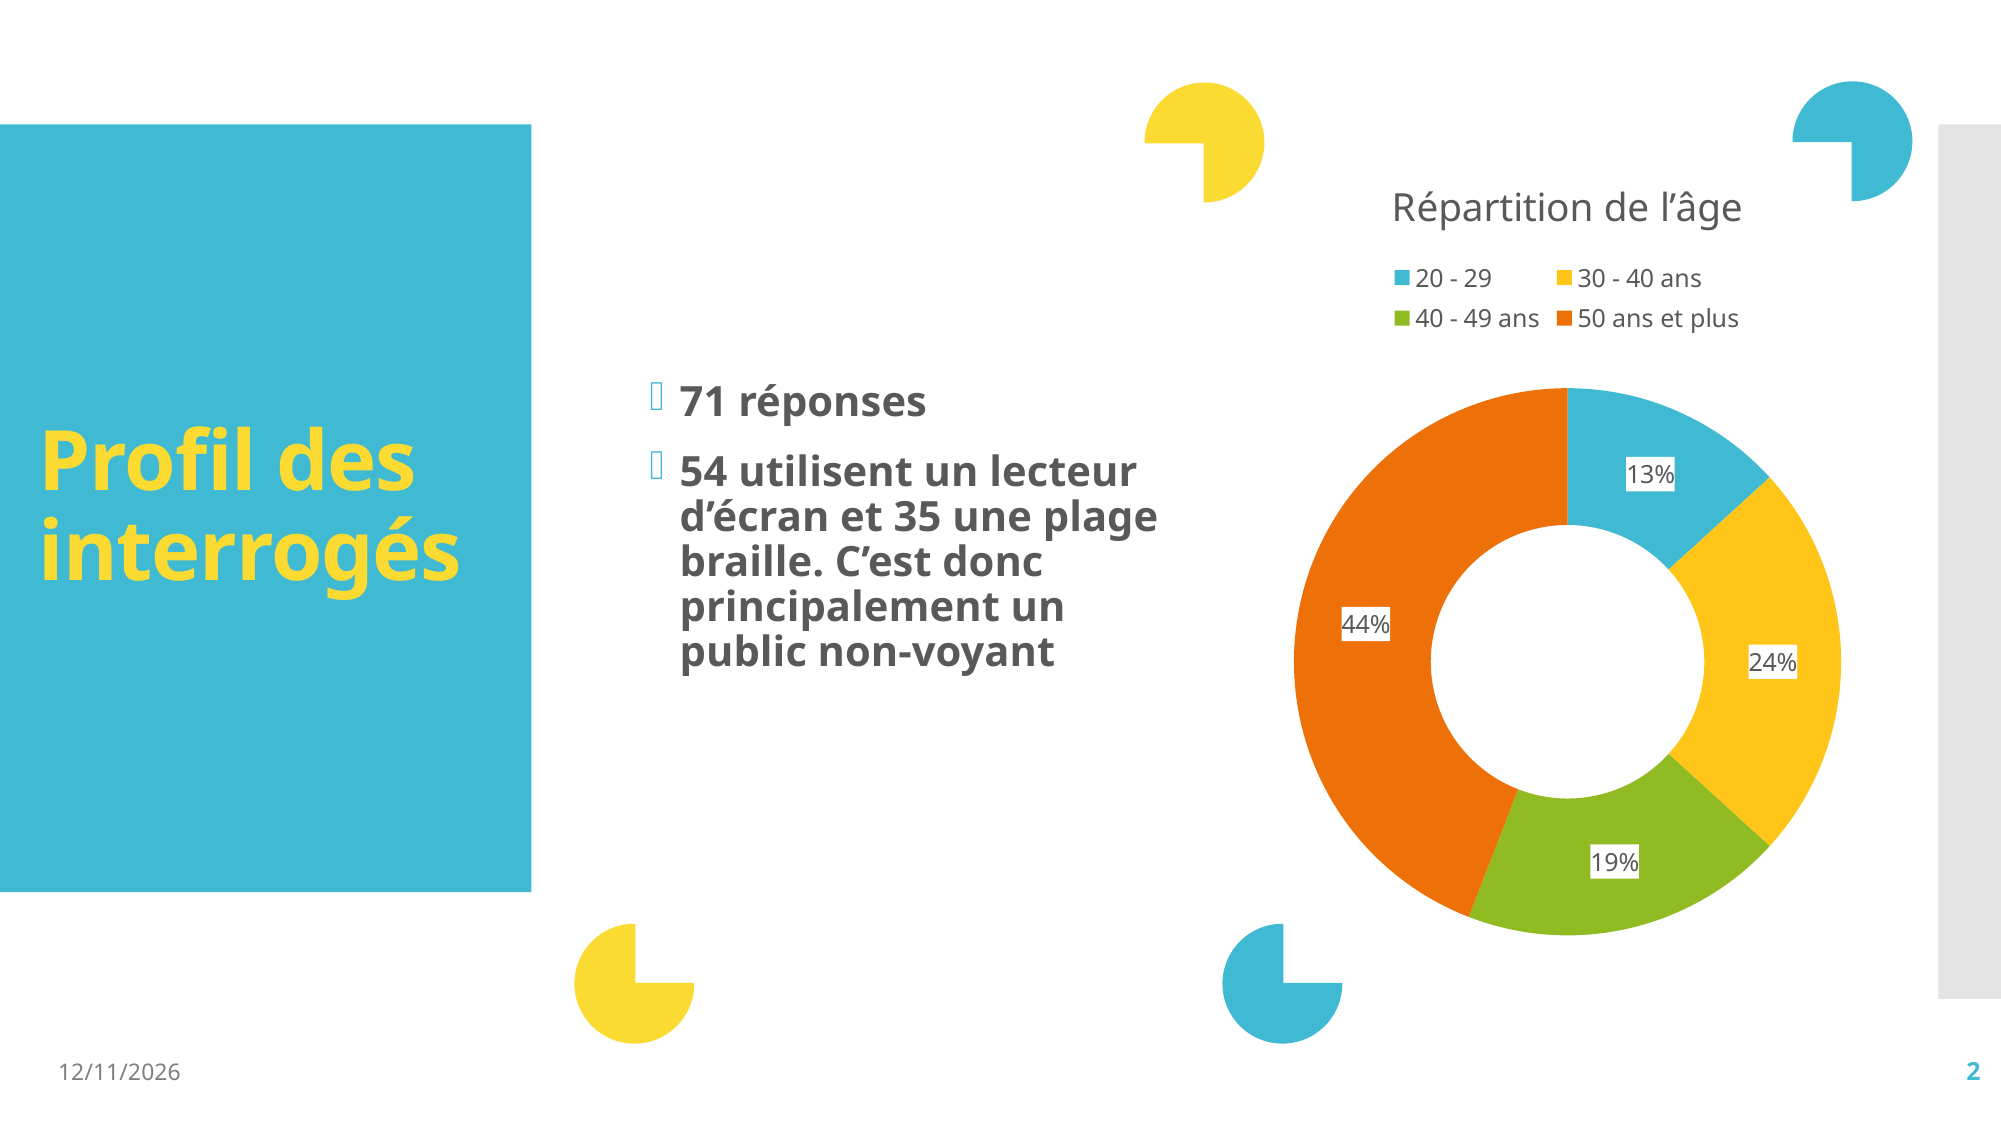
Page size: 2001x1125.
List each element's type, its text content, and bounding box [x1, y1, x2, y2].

list 71 réponses 54 utilisent un lecteur d’écran et 35 une plage braille. C’est donc principalement un public non-voyant [634, 142, 1205, 983]
slide_number 2 [1744, 1042, 1996, 1103]
chart [1282, 142, 1853, 983]
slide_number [43, 1042, 493, 1103]
title Profil des interrogés [23, 130, 508, 886]
